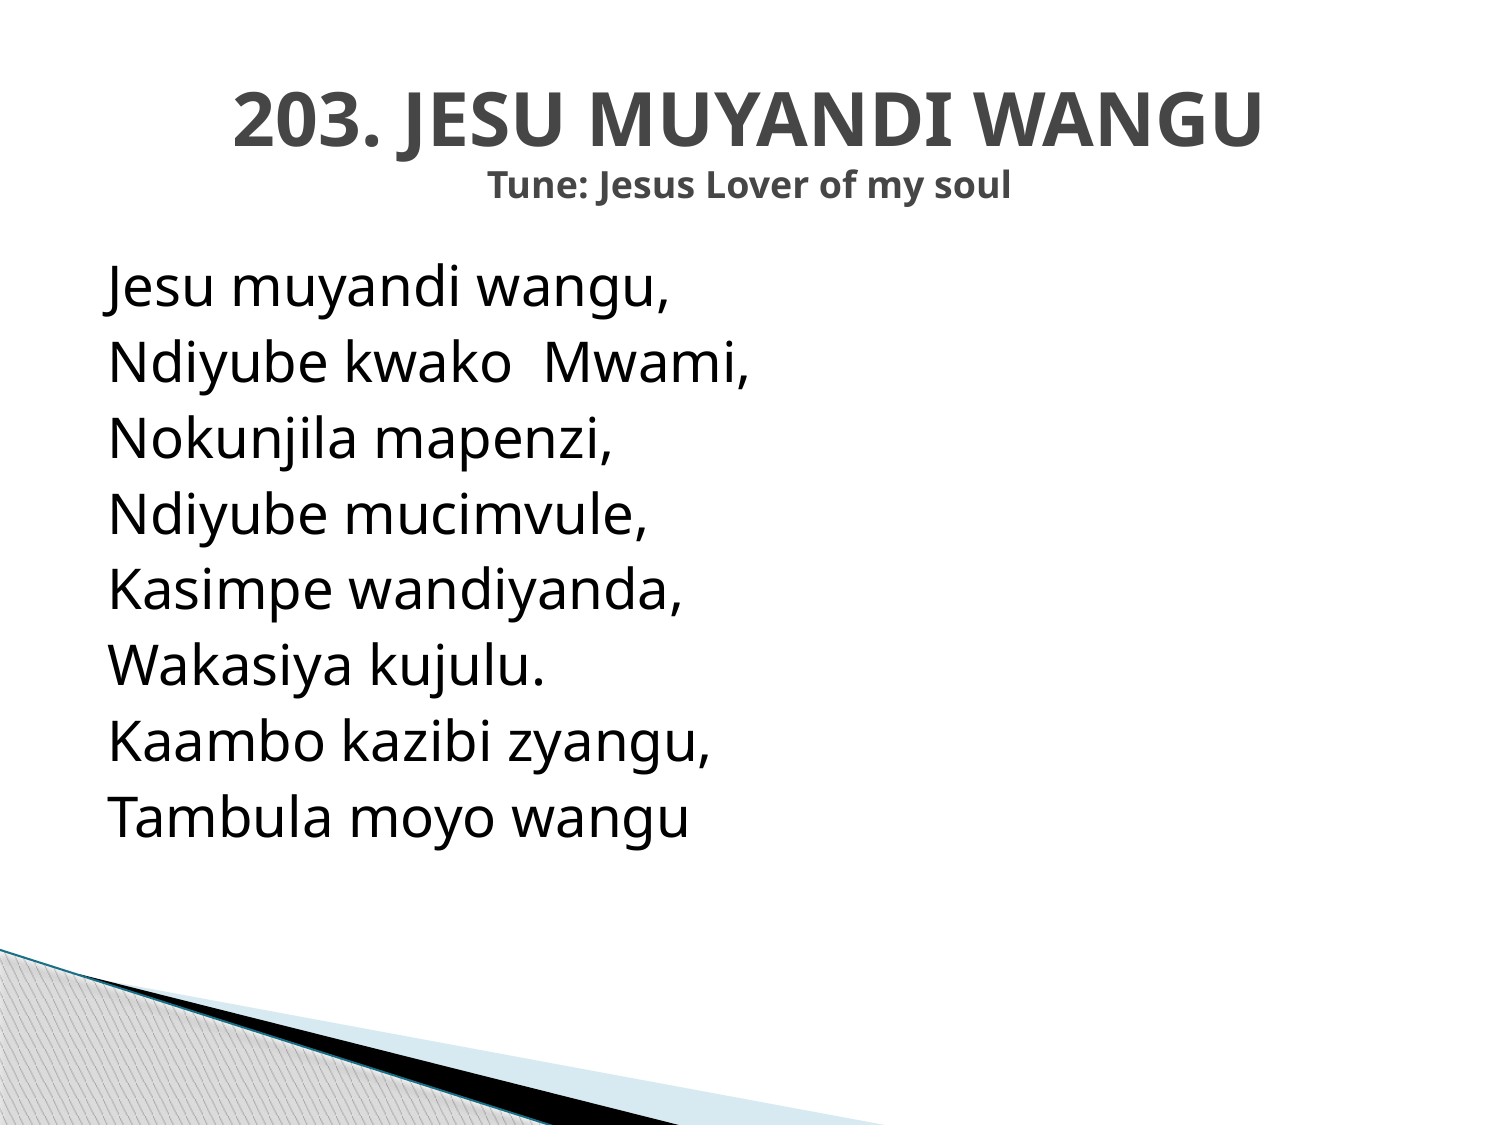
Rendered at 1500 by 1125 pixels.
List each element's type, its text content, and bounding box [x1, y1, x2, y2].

title 203. JESU MUYANDI WANGU Tune: Jesus Lover of my soul [75, 45, 1425, 233]
list Jesu muyandi wangu, Ndiyube kwako Mwami, Nokunjila mapenzi, Ndiyube mucimvule, Kasimpe wandiyanda, Wakasiya kujulu. Kaambo kazibi zyangu, Tambula moyo wangu [75, 243, 1425, 986]
